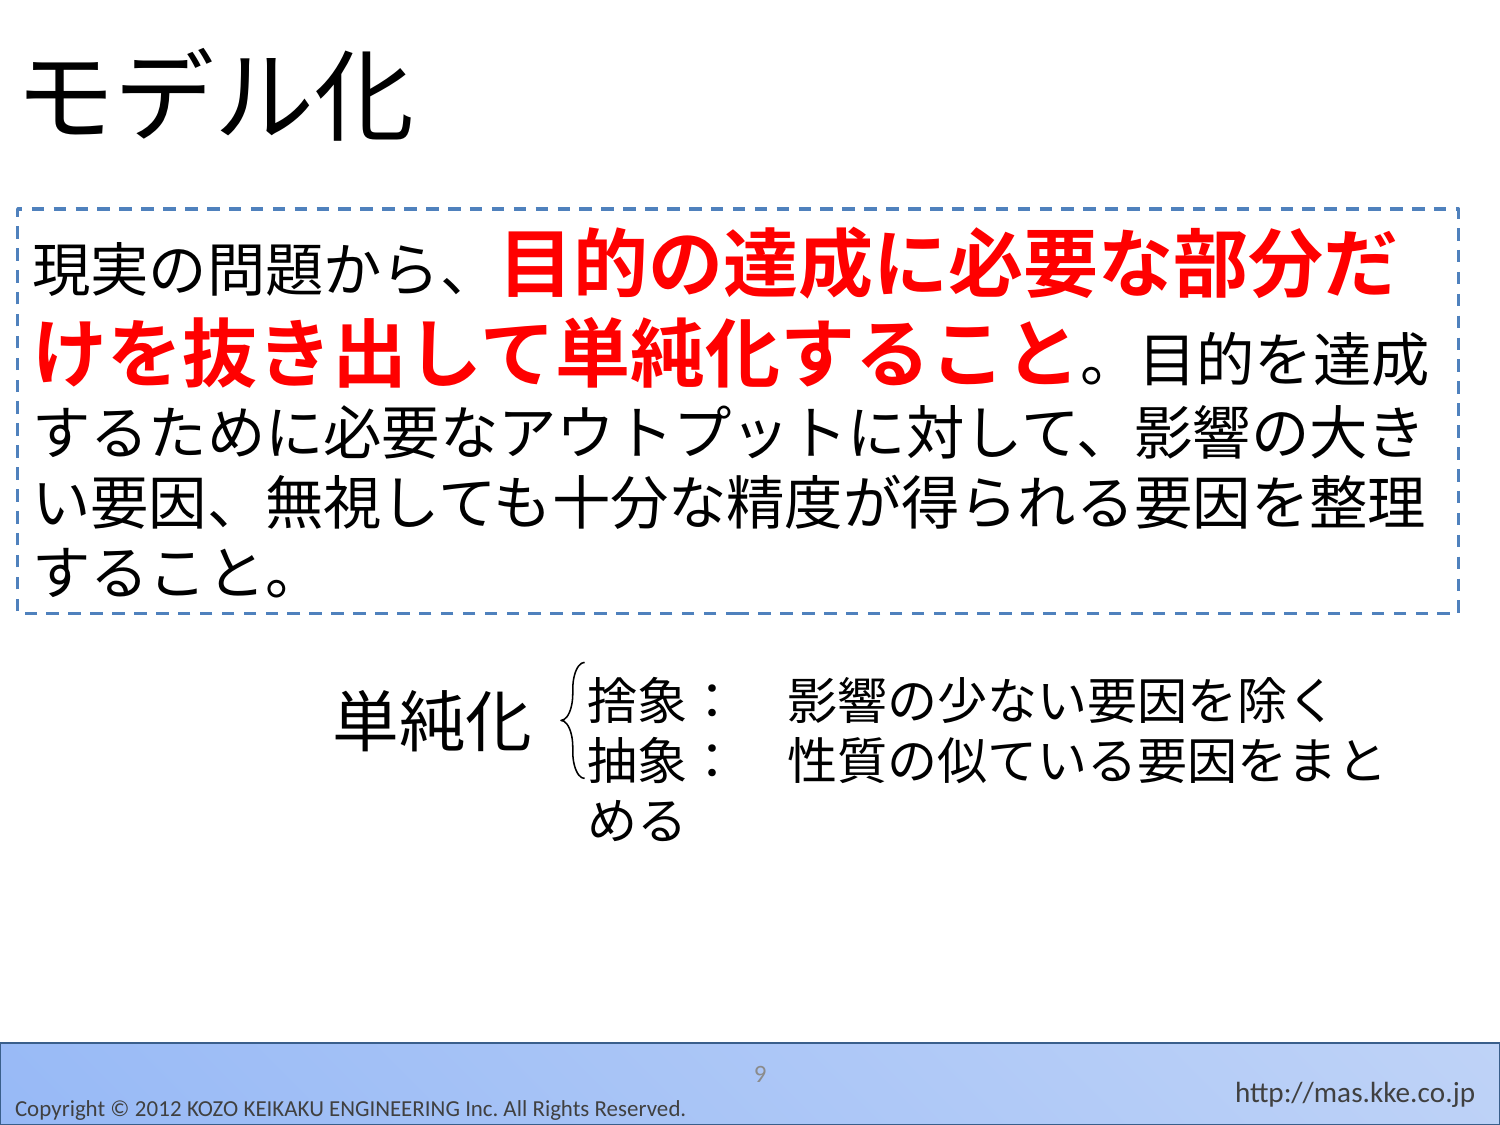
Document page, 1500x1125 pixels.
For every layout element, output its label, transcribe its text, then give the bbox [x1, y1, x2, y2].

slide_number 9 [653, 1042, 868, 1103]
title モデル化 [0, 0, 1350, 188]
text_box 捨象： 影響の少ない要因を除く 抽象： 性質の似ている要因をまとめる [572, 662, 1447, 858]
text_box 現実の問題から、目的の達成に必要な部分だけを抜き出して単純化すること。目的を達成するために必要なアウトプットに対して、影響の大きい要因、無視しても十分な精度が得られる要因を整理すること。 [17, 208, 1459, 614]
text_box 単純化 [279, 672, 572, 768]
text_box [560, 661, 585, 780]
footer Copyright © 2012 KOZO KEIKAKU ENGINEERING Inc. All Rights Reserved. [0, 1088, 988, 1125]
